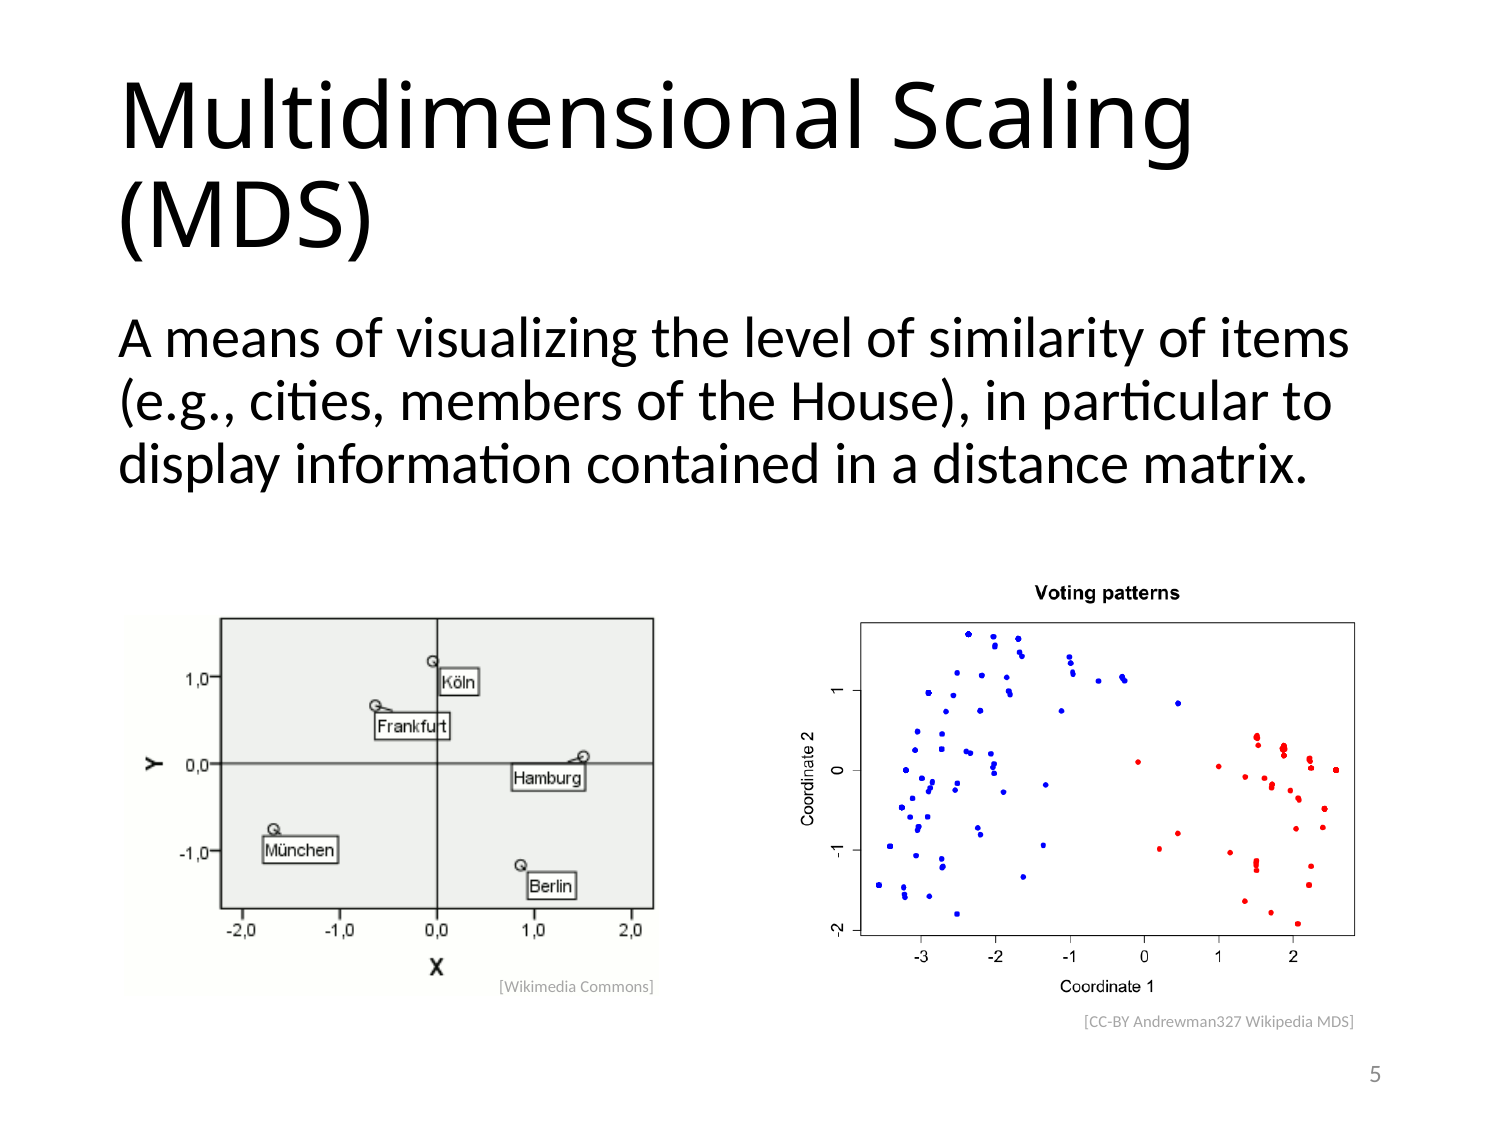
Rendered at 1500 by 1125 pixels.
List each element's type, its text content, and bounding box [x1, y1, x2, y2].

title Multidimensional Scaling (MDS) [103, 59, 1397, 278]
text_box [124, 615, 671, 1004]
list A means of visualizing the level of similarity of items (e.g., cities, members of the House), in particular to display information contained in a distance matrix. [103, 299, 1397, 1014]
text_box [790, 567, 1384, 1039]
slide_number 5 [1059, 1042, 1397, 1103]
